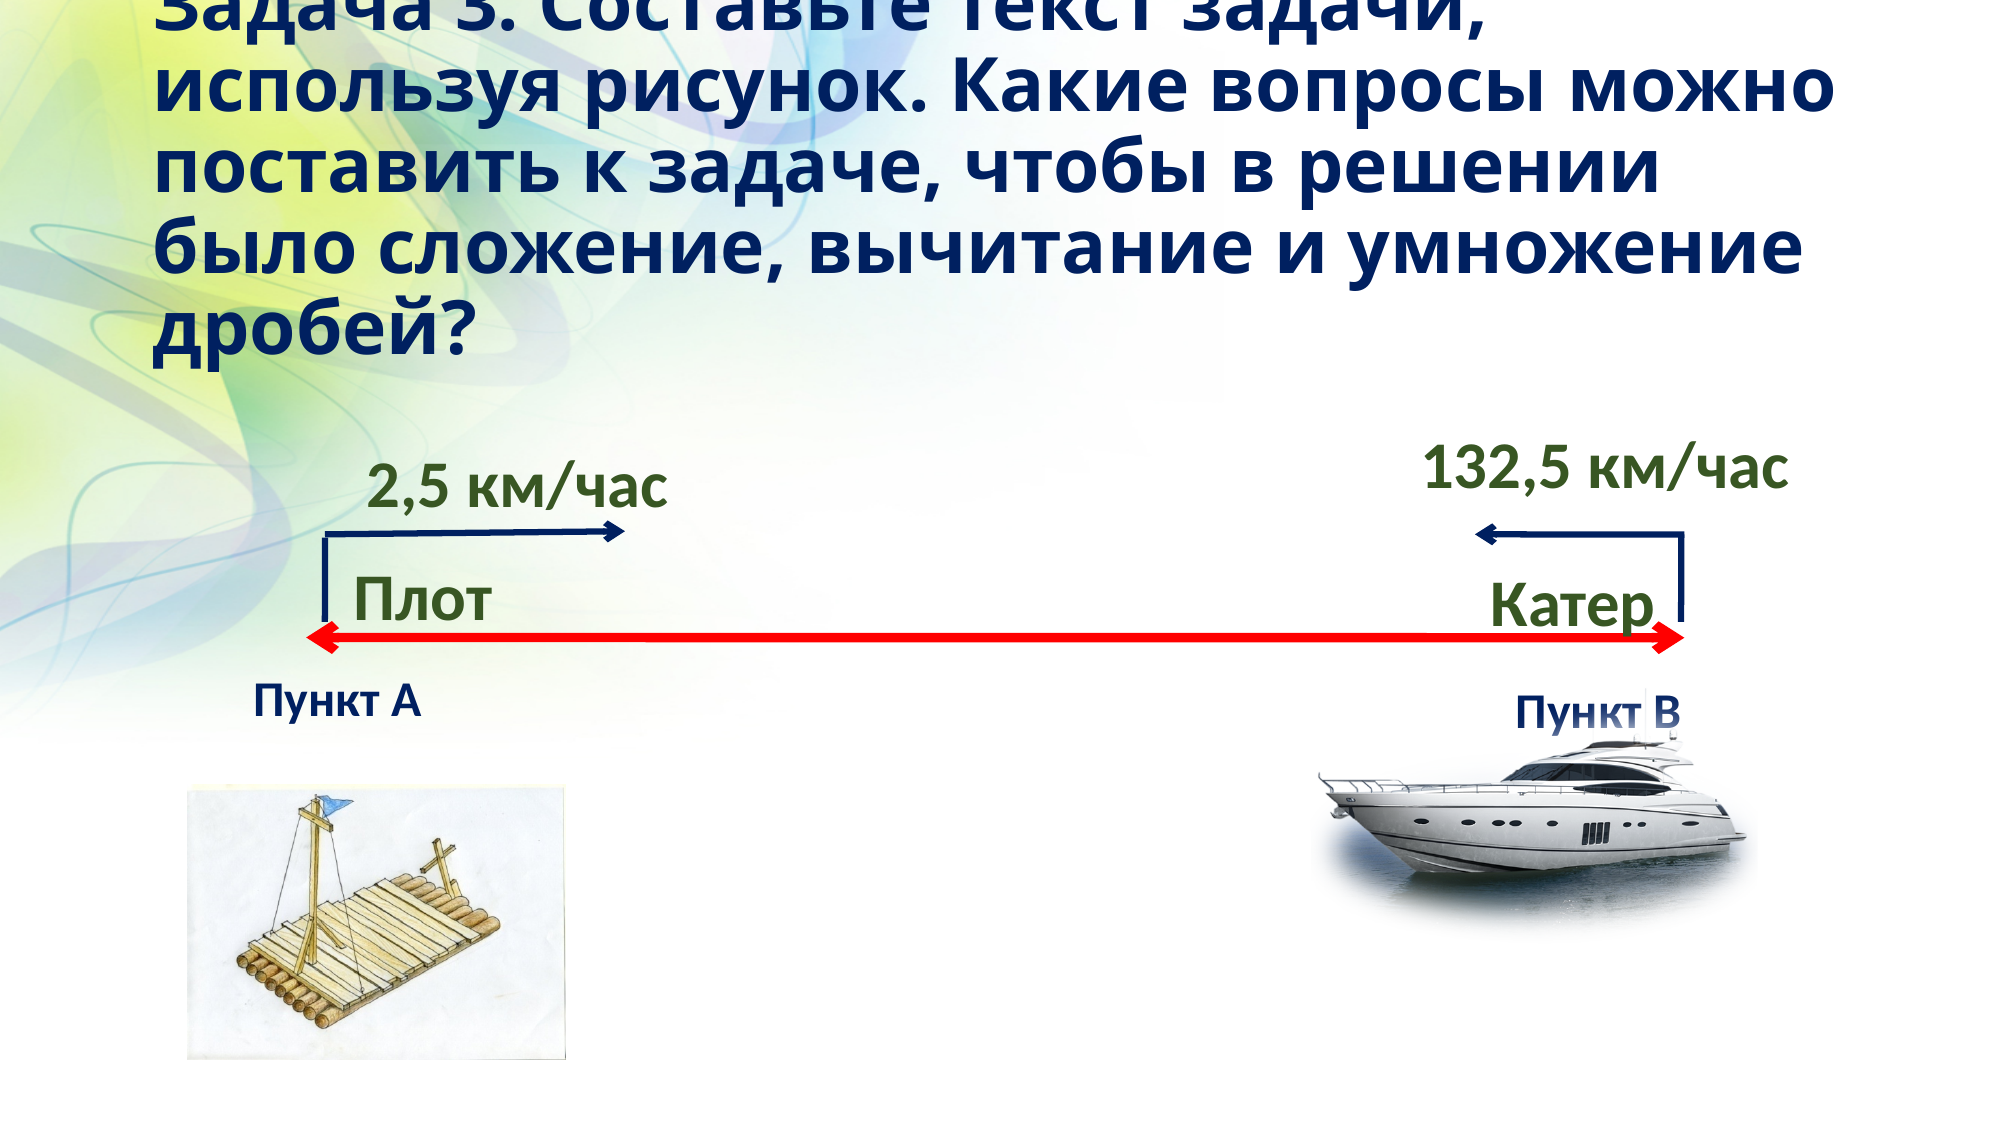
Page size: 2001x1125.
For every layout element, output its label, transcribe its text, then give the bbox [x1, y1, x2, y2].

text_box Катер [1475, 638, 1671, 648]
text_box Плот [337, 546, 508, 637]
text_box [324, 531, 625, 535]
text_box Пункт А [238, 658, 437, 734]
text_box 2,5 км/час [351, 433, 685, 529]
text_box Катер [1475, 552, 1671, 637]
text_box 132,5 км/час [1405, 414, 1806, 510]
picture [0, 0, 2001, 1125]
title Задача 3. Составьте текст задачи, используя рисунок. Какие вопросы можно поставить к задаче, чтобы в решении было сложение, вычитание и умножение дробей? [137, 59, 1863, 278]
